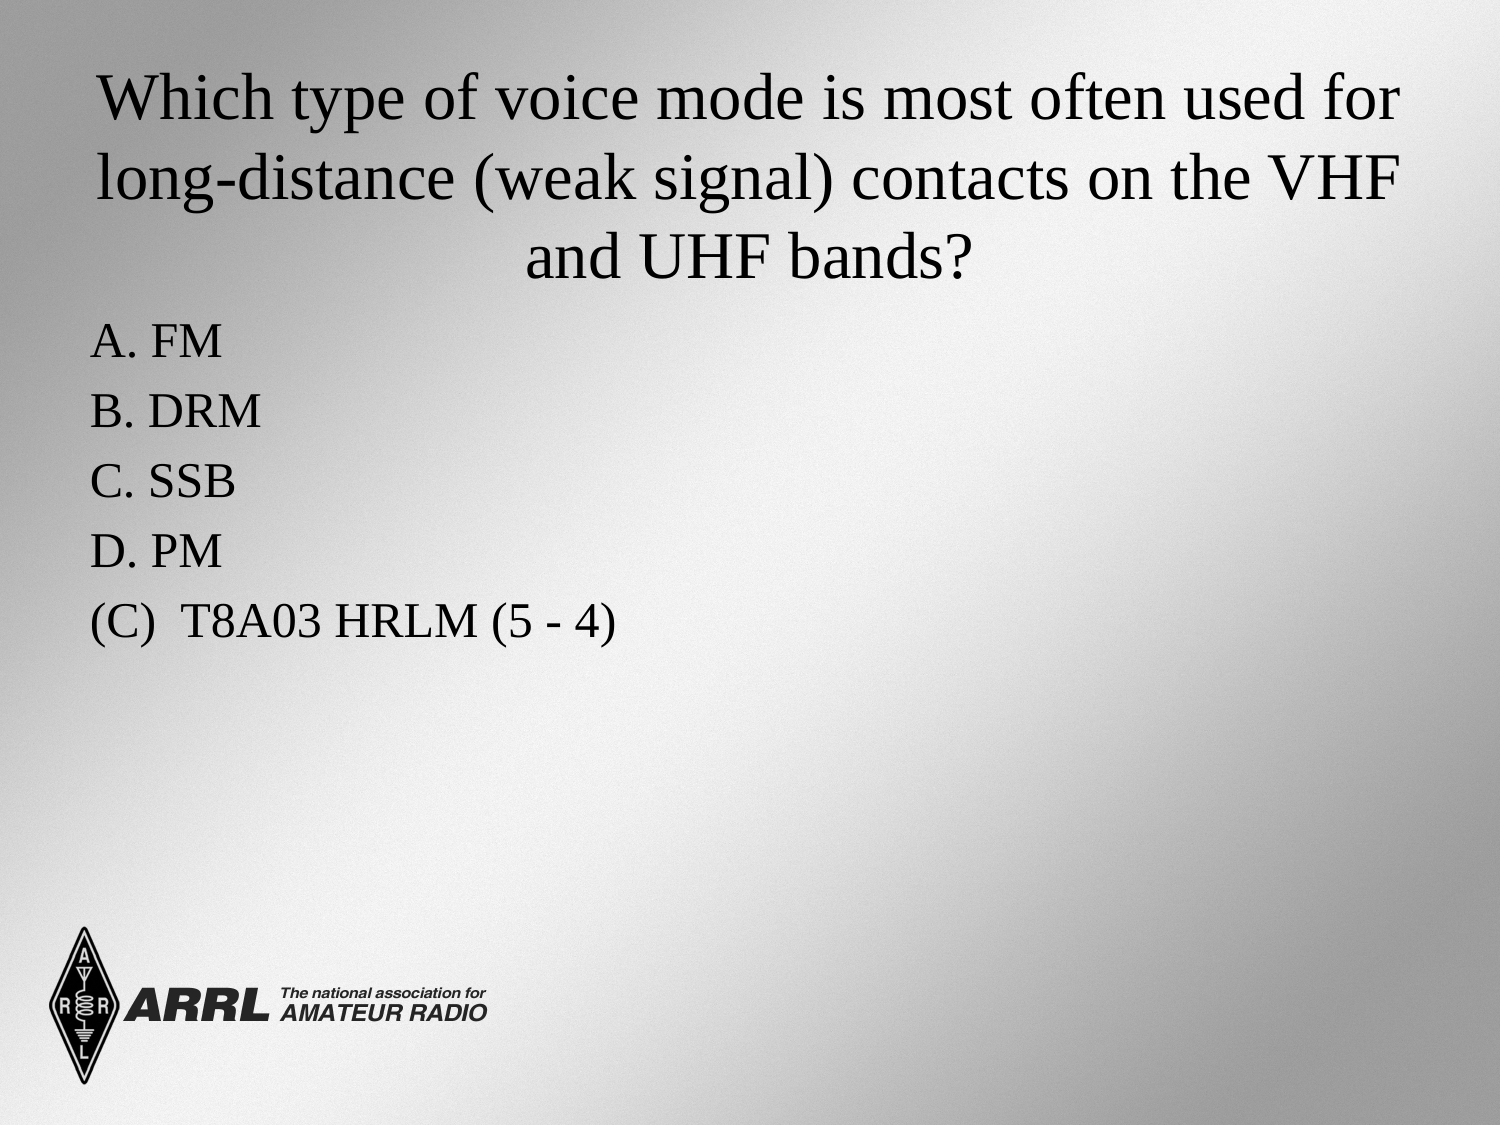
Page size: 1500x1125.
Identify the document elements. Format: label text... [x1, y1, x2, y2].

list A. FM B. DRM C. SSB D. PM (C) T8A03 HRLM (5 - 4) [75, 299, 1425, 1005]
picture [0, 0, 1500, 1125]
title Which type of voice mode is most often used for long-distance (weak signal) contacts on the VHF and UHF bands? [75, 45, 1425, 233]
